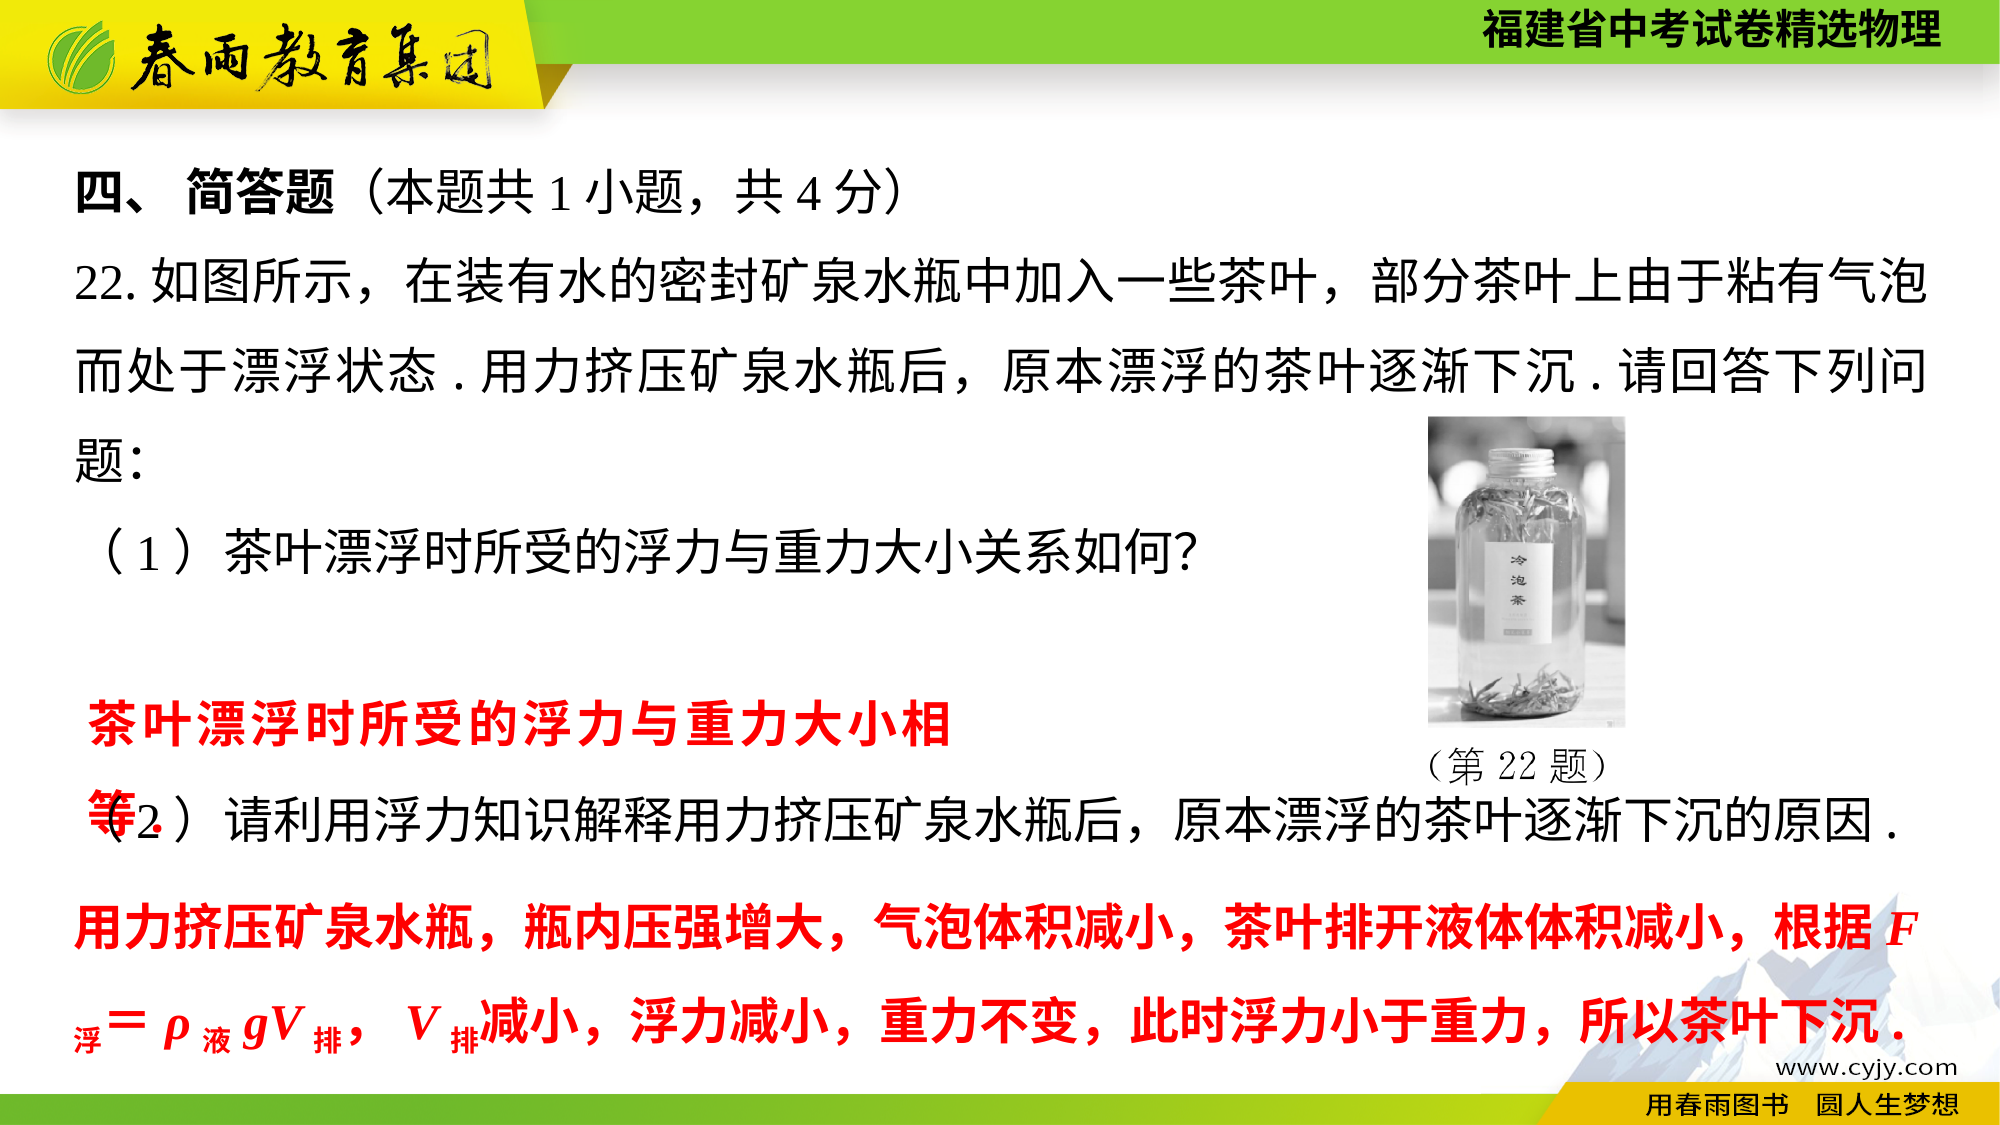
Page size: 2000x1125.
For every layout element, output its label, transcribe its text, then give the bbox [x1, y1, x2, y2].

list 四、 简答题（本题共1小题，共4分） 22.如图所示，在装有水的密封矿泉水瓶中加入一些茶叶，部分茶叶上由于粘有气泡而处于漂浮状态.用力挤压矿泉水瓶后，原本漂浮的茶叶逐渐下沉.请回答下列问题： （1）茶叶漂浮时所受的浮力与重力大小关系如何？ [59, 122, 1944, 490]
text_box 茶叶漂浮时所受的浮力与重力大小相等. [73, 655, 968, 751]
text_box 用力挤压矿泉水瓶，瓶内压强增大，气泡体积减小，茶叶排开液体体积减小，根据F浮＝ρ液gV排，V排减小，浮力减小，重力不变，此时浮力小于重力，所以茶叶下沉. [59, 857, 1944, 1065]
text_box （2）请利用浮力知识解释用力挤压矿泉水瓶后，原本漂浮的茶叶逐渐下沉的原因. [59, 751, 1944, 857]
picture [0, 0, 2000, 1125]
